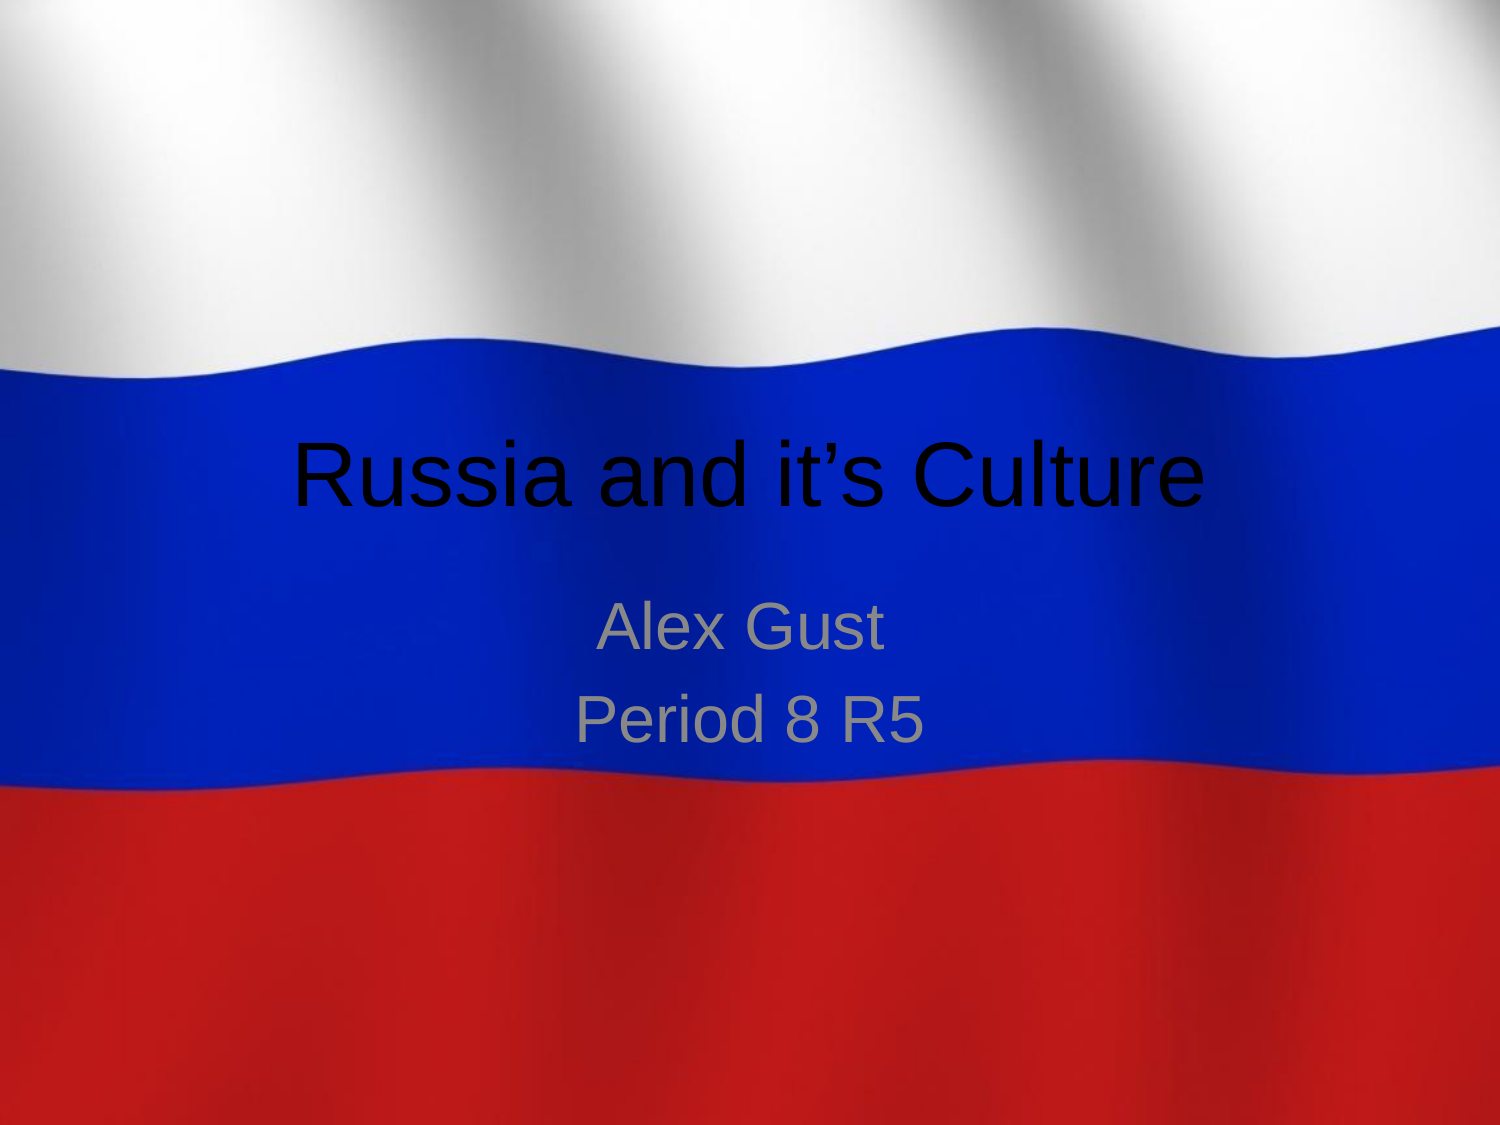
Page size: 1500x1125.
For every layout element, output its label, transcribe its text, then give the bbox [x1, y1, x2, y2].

title Russia and it’s Culture [112, 368, 1388, 572]
picture [0, 0, 1500, 1125]
subtitle Alex Gust Period 8 R5 [225, 575, 1275, 1125]
